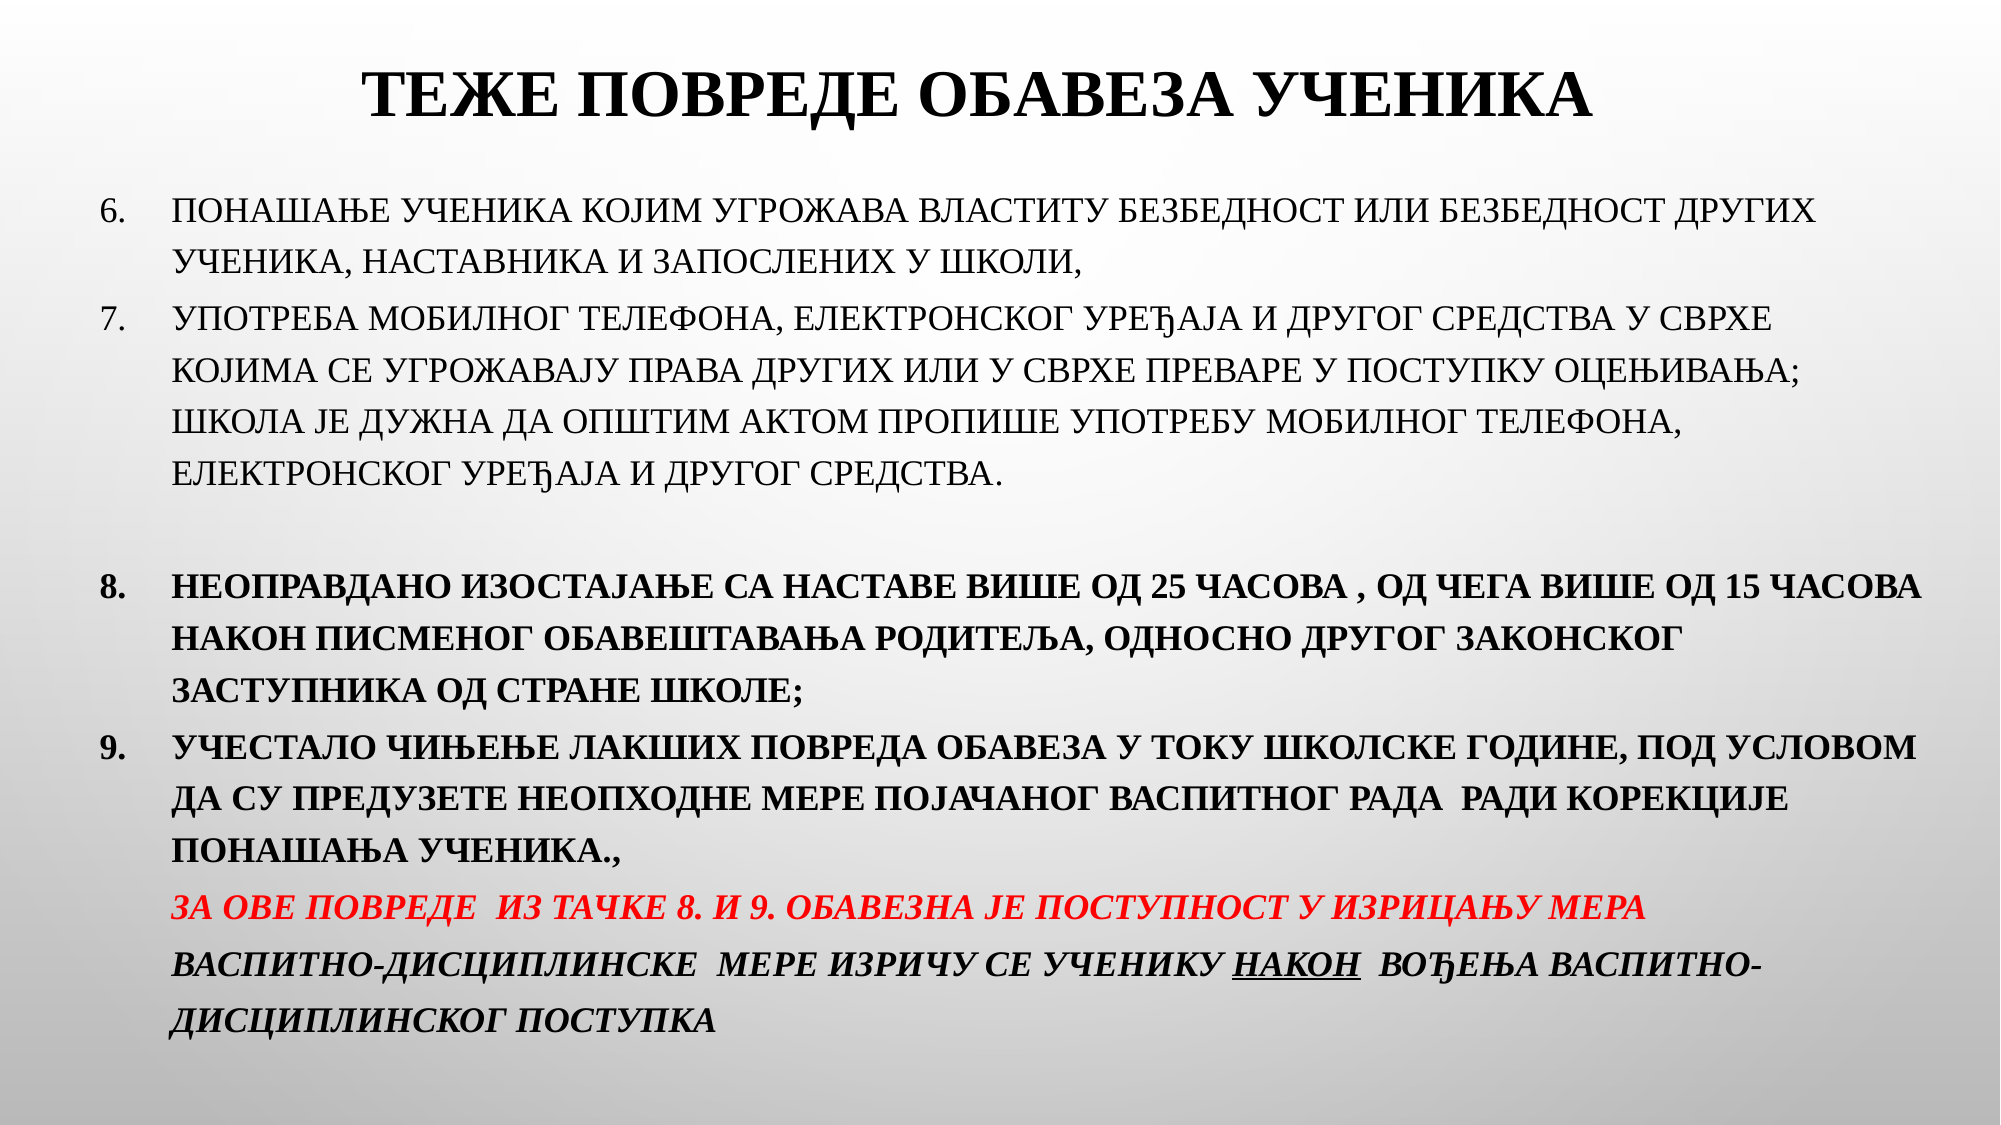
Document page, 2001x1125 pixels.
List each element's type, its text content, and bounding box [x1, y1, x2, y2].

list понашање ученика којим угрожава властиту безбедност или безбедност других ученика, наставника и запослених у школи, употреба мобилног телефона, електронског уређаја и другог средства у сврхе којима се угрожавају права других или у сврхе преваре у поступку оцењивања; Школа је дужна да општим актом пропише употребу мобилног телефона, електронског уређаја и другог средства. неоправдано изостајање са наставе више од 25 часова , од чега више од 15 часова након писменог обавештавања родитеља, односно другог законског заступника од стране школе; учестало чињење лакших повреда обавеза у току школске године, под условом да су предузете неопходне мере појачаног васпитног рада ради корекције понашања ученика., За ове повреде из тачке 8. и 9. обавезна је поступност у изрицању мера Васпитнo-дисциплинске мере изричу се ученику након вођења васпитно- дисциплинског поступка [84, 169, 1944, 1083]
picture [0, 0, 2000, 1125]
title Теже повреде обавеза ученика [68, 19, 1888, 170]
